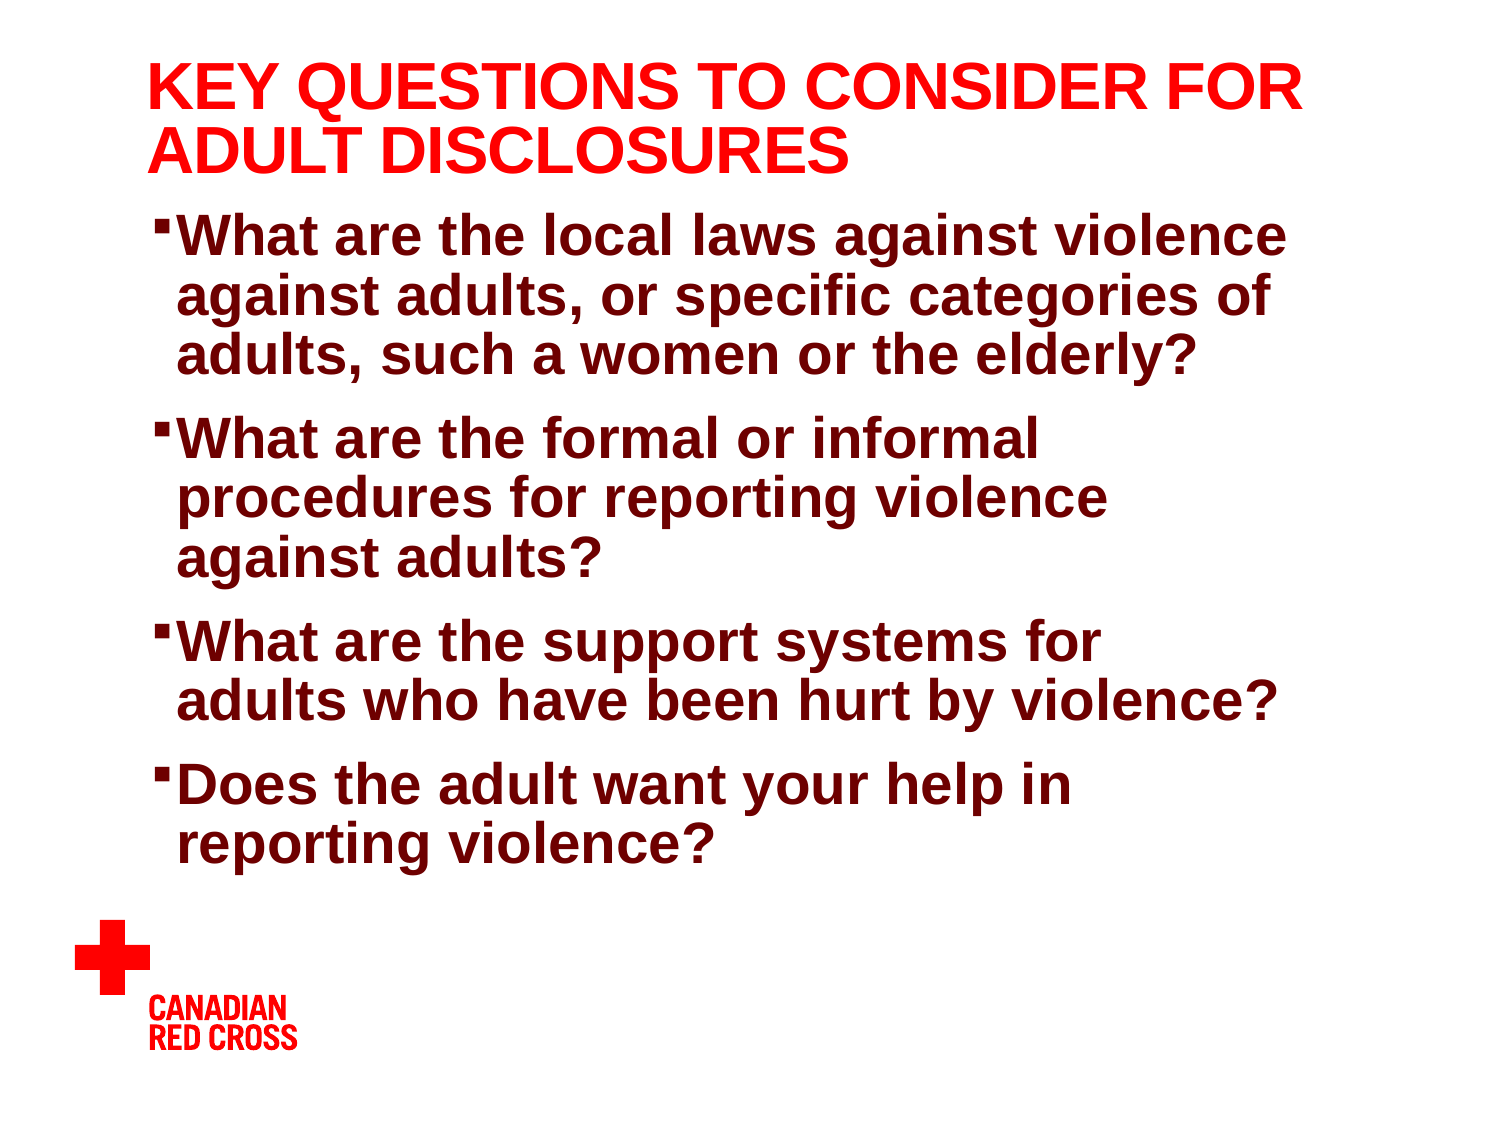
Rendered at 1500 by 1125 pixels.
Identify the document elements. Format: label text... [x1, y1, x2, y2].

list What are the local laws against violence against adults, or specific categories of adults, such a women or the elderly? What are the formal or informal procedures for reporting violence against adults? What are the support systems for adults who have been hurt by violence? Does the adult want your help in reporting violence? [135, 196, 1306, 918]
title Key Questions to Consider for Adult Disclosures [131, 39, 1444, 194]
